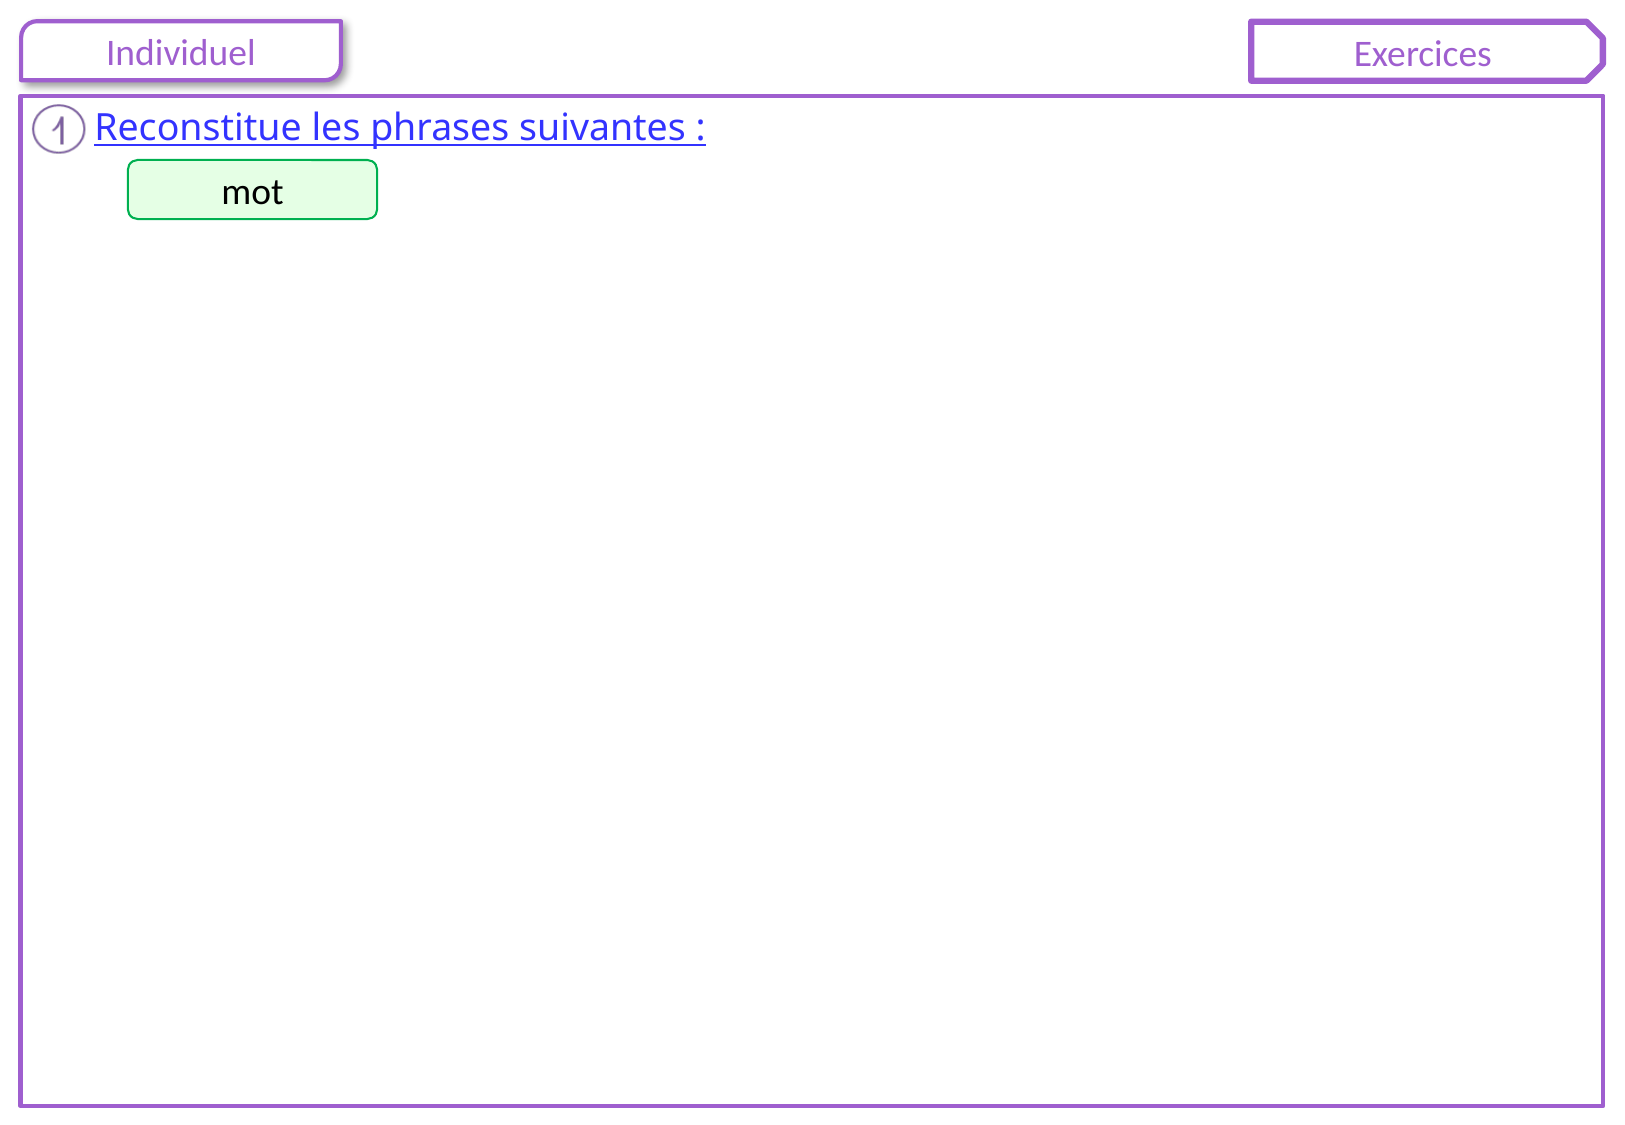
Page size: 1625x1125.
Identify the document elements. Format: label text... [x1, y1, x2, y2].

picture [20, 95, 105, 193]
text_box mot [125, 157, 380, 222]
list Reconstitue les phrases suivantes : [18, 94, 1605, 1108]
